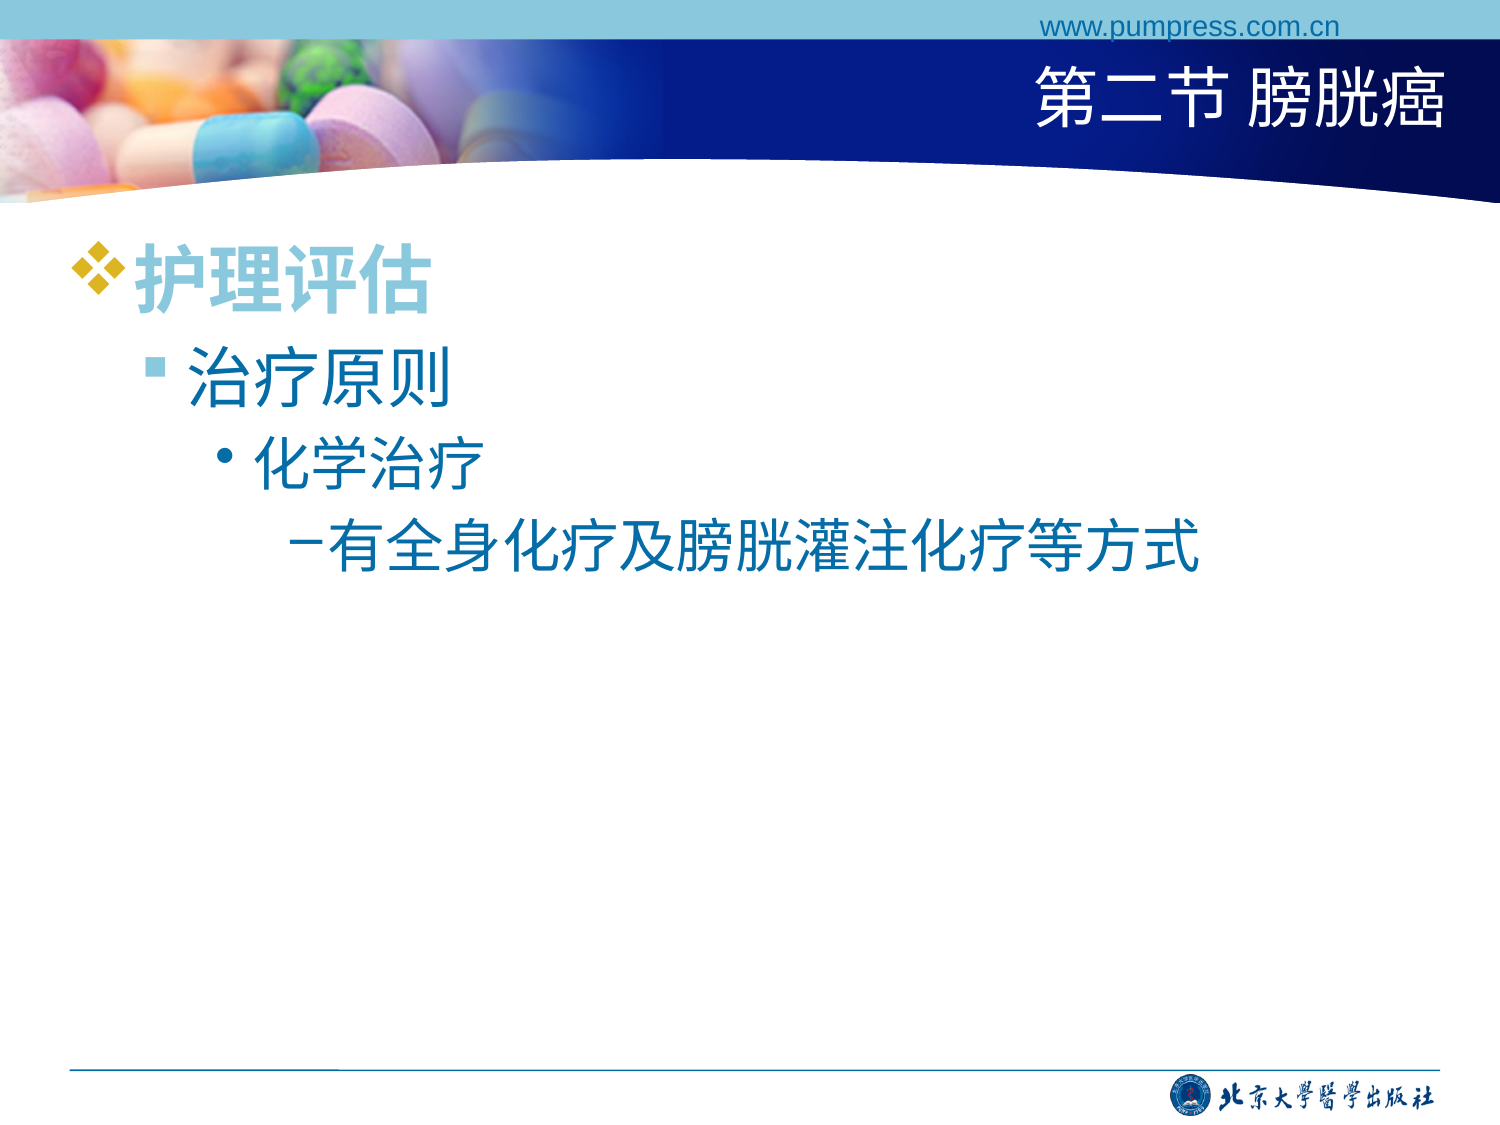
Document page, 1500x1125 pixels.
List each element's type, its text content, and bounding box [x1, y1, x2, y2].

list 护理评估 治疗原则 化学治疗 有全身化疗及膀胱灌注化疗等方式 [49, 224, 1463, 1026]
title 第二节 膀胱癌 [137, 49, 1463, 143]
picture [1170, 1074, 1436, 1118]
slide_number www.pumpress.com.cn [1025, 0, 1463, 38]
picture [0, 40, 1500, 203]
